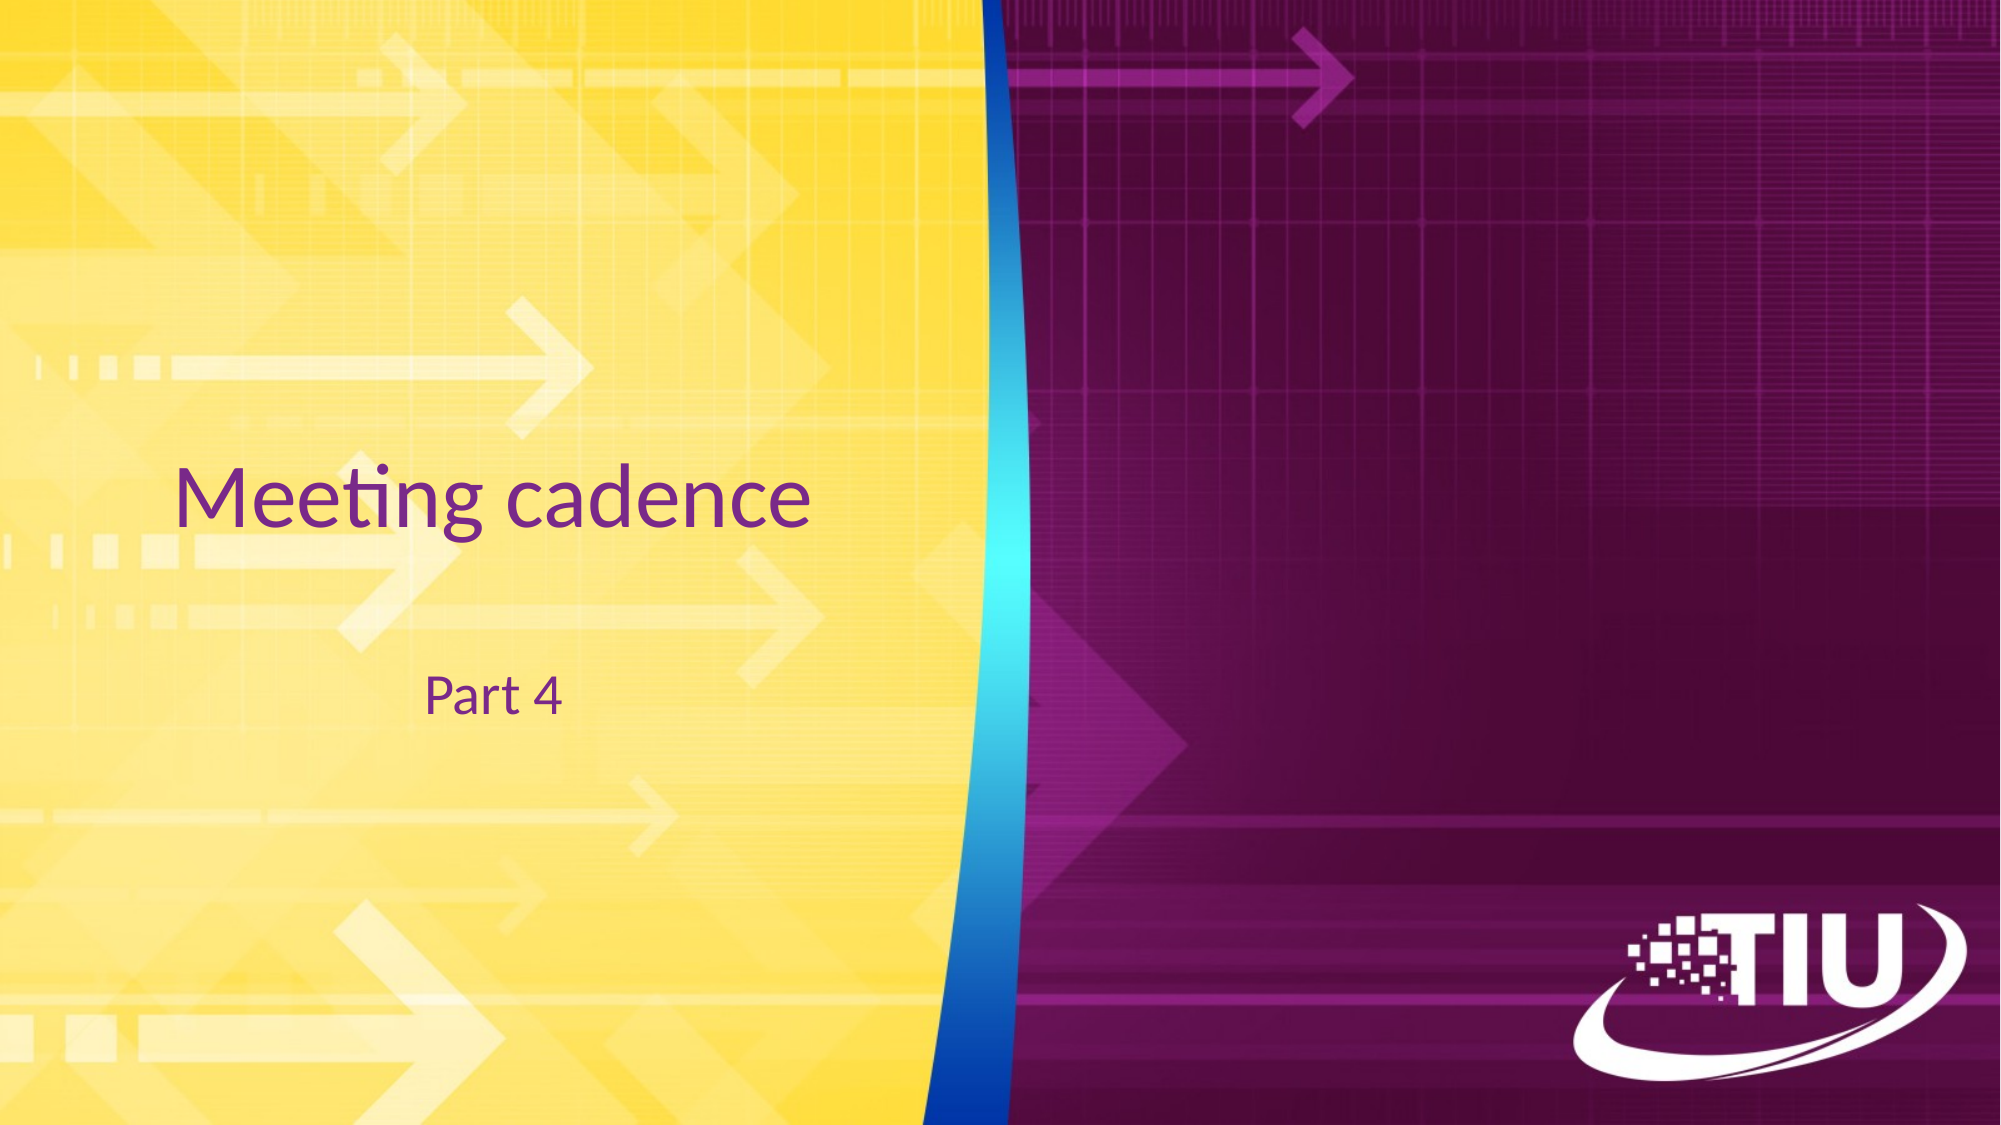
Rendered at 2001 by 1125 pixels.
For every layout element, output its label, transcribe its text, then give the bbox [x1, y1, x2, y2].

picture [0, 0, 2001, 1125]
title Meeting cadence Part 4 [75, 75, 913, 1088]
